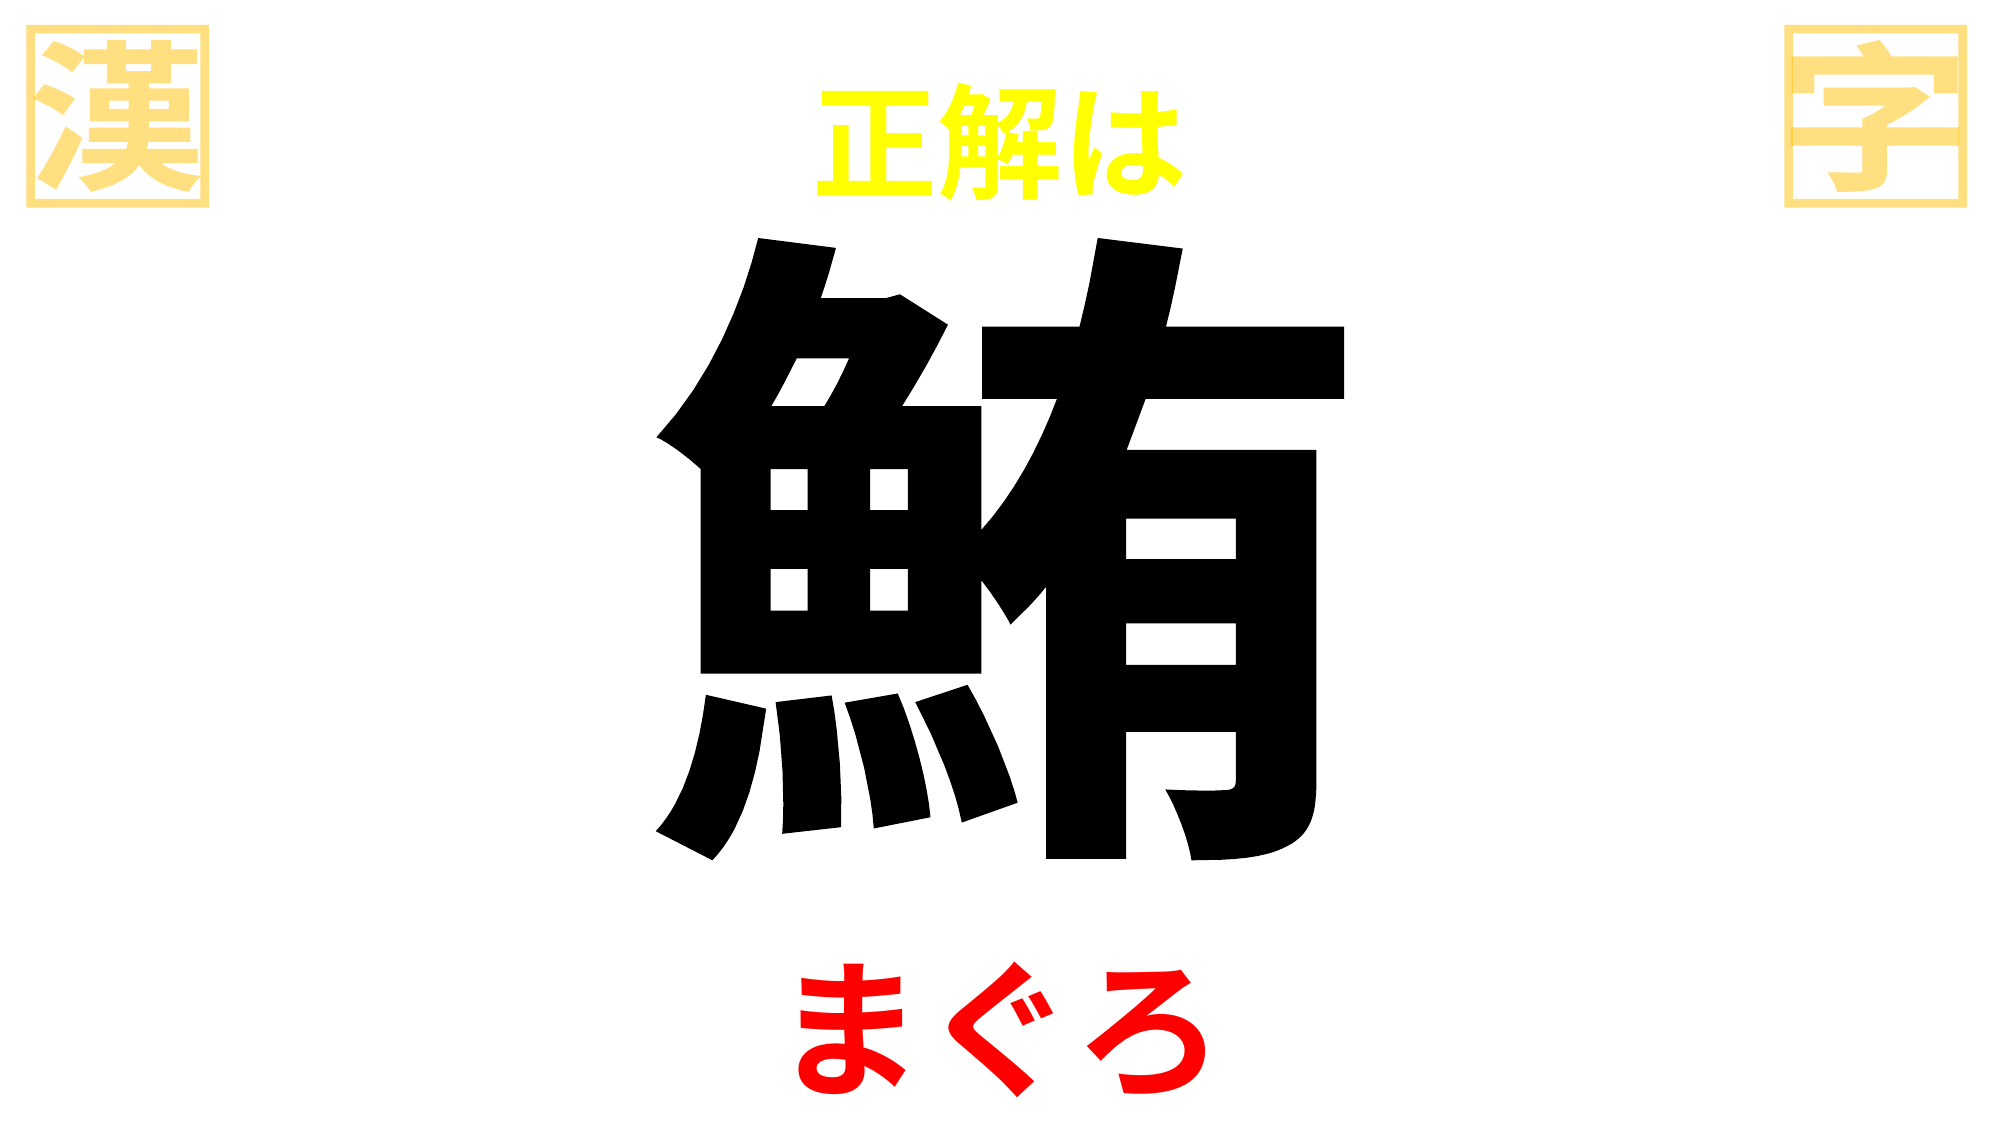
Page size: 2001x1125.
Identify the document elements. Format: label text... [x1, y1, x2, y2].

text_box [26, 24, 210, 208]
text_box まぐろ [0, 928, 2000, 1123]
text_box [1784, 24, 1968, 208]
text_box 正解は [0, 57, 2000, 222]
